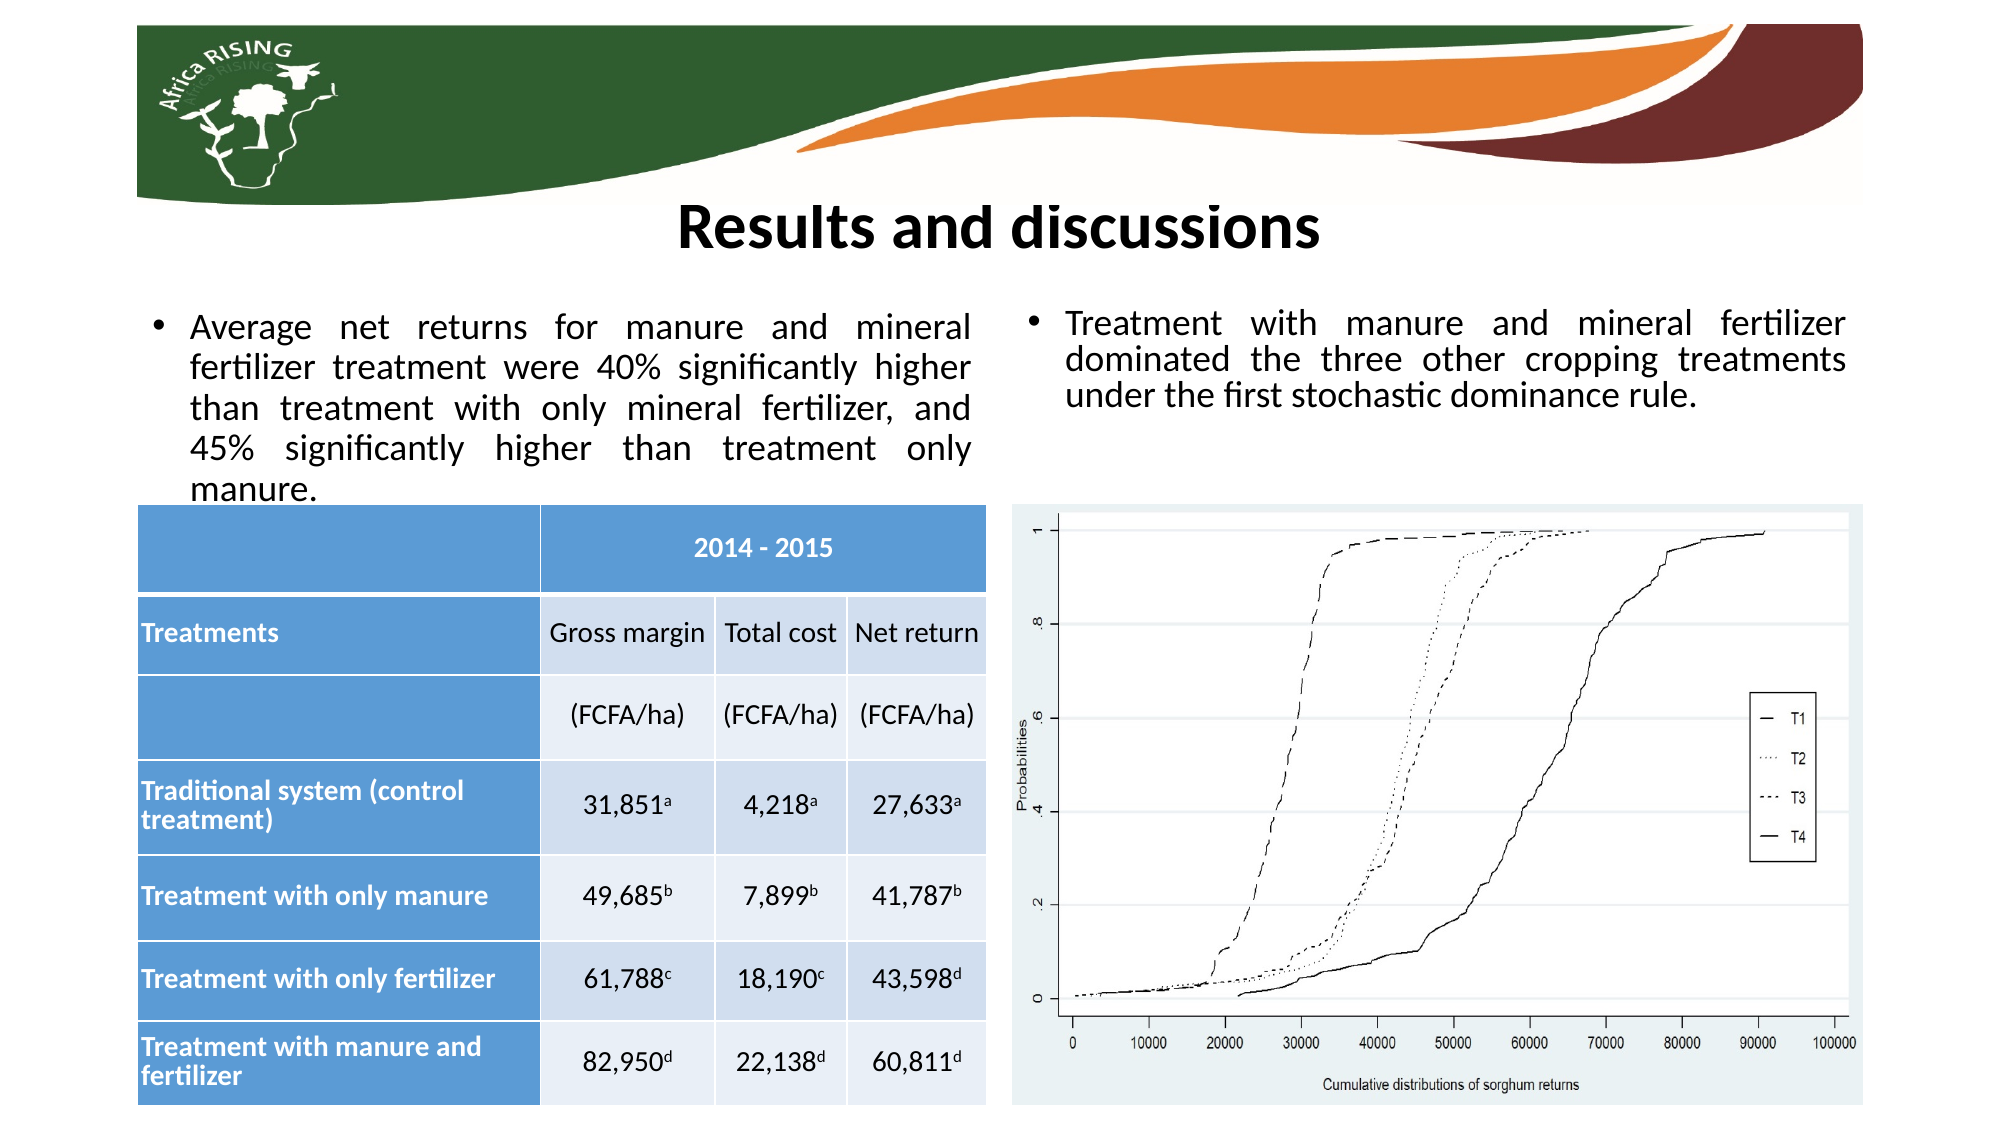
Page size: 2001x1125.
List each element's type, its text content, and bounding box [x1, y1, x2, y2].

table_cell 31,851a [541, 761, 714, 854]
table_cell (FCFA/ha) [541, 676, 714, 759]
table_cell 61,788c [541, 942, 714, 1020]
table_cell 22,138d [716, 1022, 846, 1105]
table_cell 82,950d [541, 1022, 714, 1105]
table_cell 7,899b [716, 856, 846, 940]
list Average net returns for manure and mineral fertilizer treatment were 40% significantly higher than treatment with only mineral fertilizer, and 45% significantly higher than treatment only manure. [137, 299, 988, 504]
table_cell Treatment with only fertilizer [138, 942, 540, 1020]
table_header [138, 505, 540, 592]
title Results and discussions [137, 205, 1863, 278]
table_header 2014 - 2015 [541, 505, 986, 592]
table_cell Gross margin [541, 597, 714, 674]
table_cell 41,787b [848, 856, 986, 940]
table_cell Traditional system (control treatment) [138, 761, 540, 854]
table_cell Treatment with only manure [138, 856, 540, 940]
table_cell [138, 676, 540, 759]
table_cell 49,685b [541, 856, 714, 940]
table_cell (FCFA/ha) [716, 676, 846, 759]
table_cell 4,218a [716, 761, 846, 854]
table_cell 43,598d [848, 942, 986, 1020]
table_cell Treatment with manure and fertilizer [138, 1022, 540, 1105]
picture [137, 24, 1863, 205]
table_cell (FCFA/ha) [848, 676, 986, 759]
table_cell 27,633a [848, 761, 986, 854]
table_cell 18,190c [716, 942, 846, 1020]
picture [1012, 504, 1863, 1105]
table_cell 60,811d [848, 1022, 986, 1105]
table_cell Treatments [138, 597, 540, 674]
list Treatment with manure and mineral fertilizer dominated the three other cropping treatments under the first stochastic dominance rule. [1012, 299, 1863, 504]
table_cell Total cost [716, 597, 846, 674]
table_cell Net return [848, 597, 986, 674]
